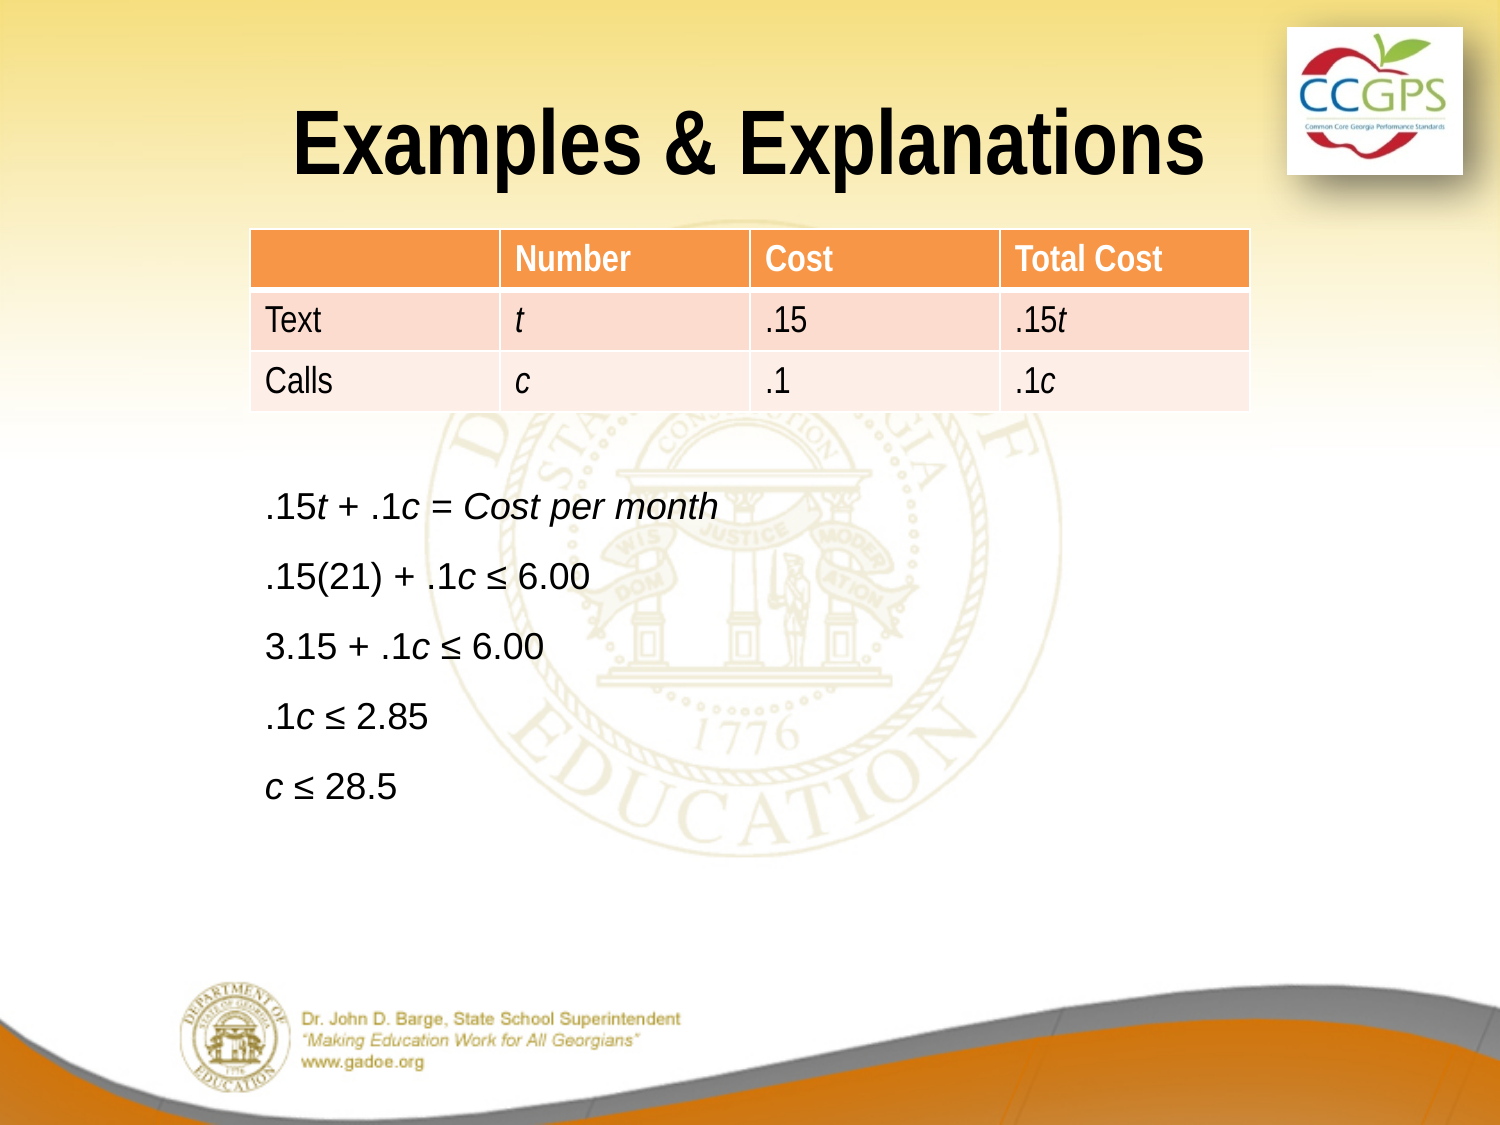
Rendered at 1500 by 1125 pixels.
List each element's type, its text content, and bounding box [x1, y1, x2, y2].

picture [0, 0, 1500, 1125]
table_cell .1c [1001, 352, 1249, 411]
title Examples & Explanations [112, 74, 1281, 201]
table_header Cost [751, 230, 999, 287]
table_header Total Cost [1001, 230, 1249, 287]
table_cell .15t [1001, 293, 1249, 350]
table_cell Text [251, 293, 499, 350]
table_cell .1 [751, 352, 999, 411]
subtitle [224, 287, 1276, 926]
table_header [251, 230, 499, 287]
table_header Number [501, 230, 749, 287]
text_box .15t + .1c = Cost per month .15(21) + .1c ≤ 6.00 3.15 + .1c ≤ 6.00 .1c ≤ 2.85 c ≤ 28.5 [249, 474, 1250, 815]
table_cell c [501, 352, 749, 411]
table_cell t [501, 293, 749, 350]
table_cell Calls [251, 352, 499, 411]
table_cell .15 [751, 293, 999, 350]
